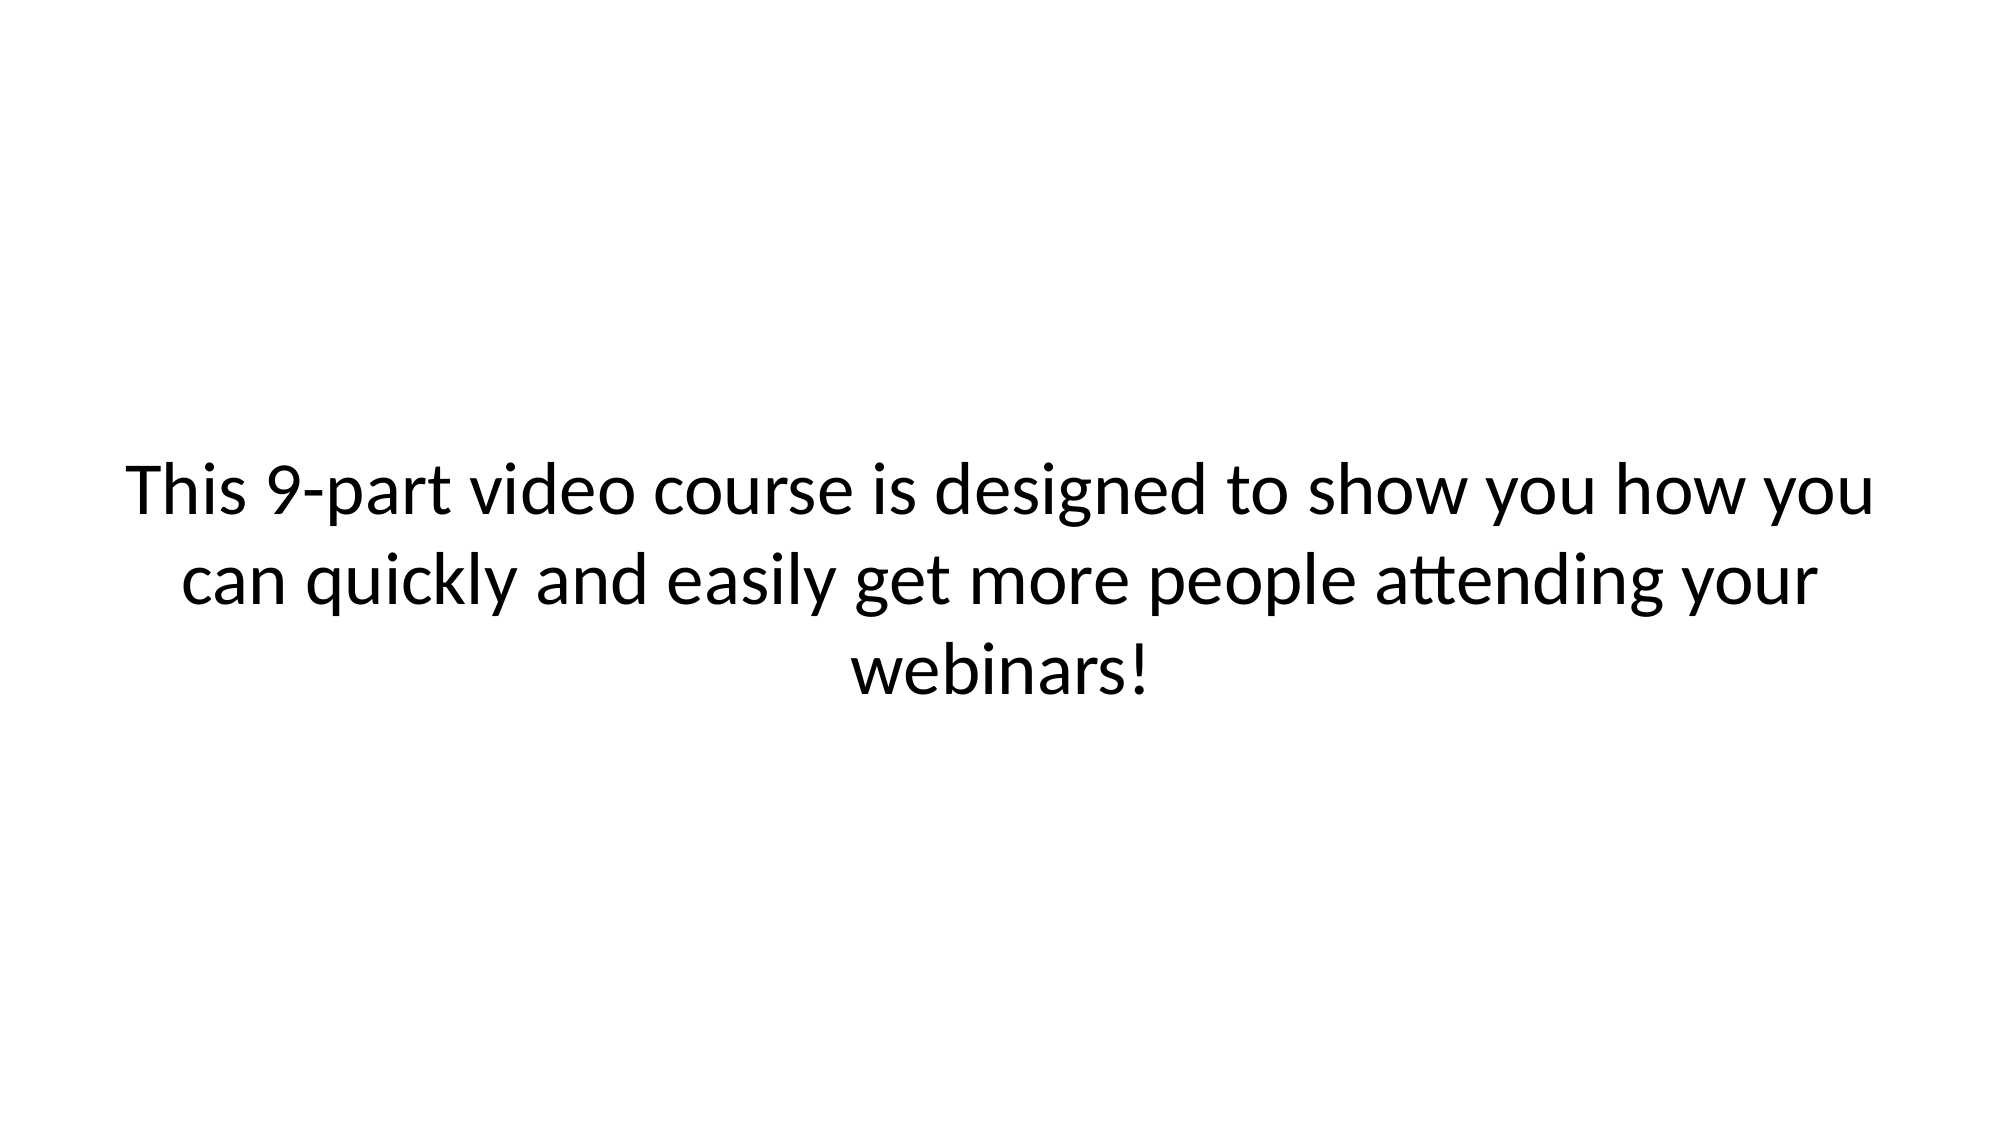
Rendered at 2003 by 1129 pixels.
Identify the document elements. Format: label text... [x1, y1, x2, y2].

list This 9-part video course is designed to show you how you can quickly and easily get more people attending your webinars! [100, 432, 1903, 1008]
